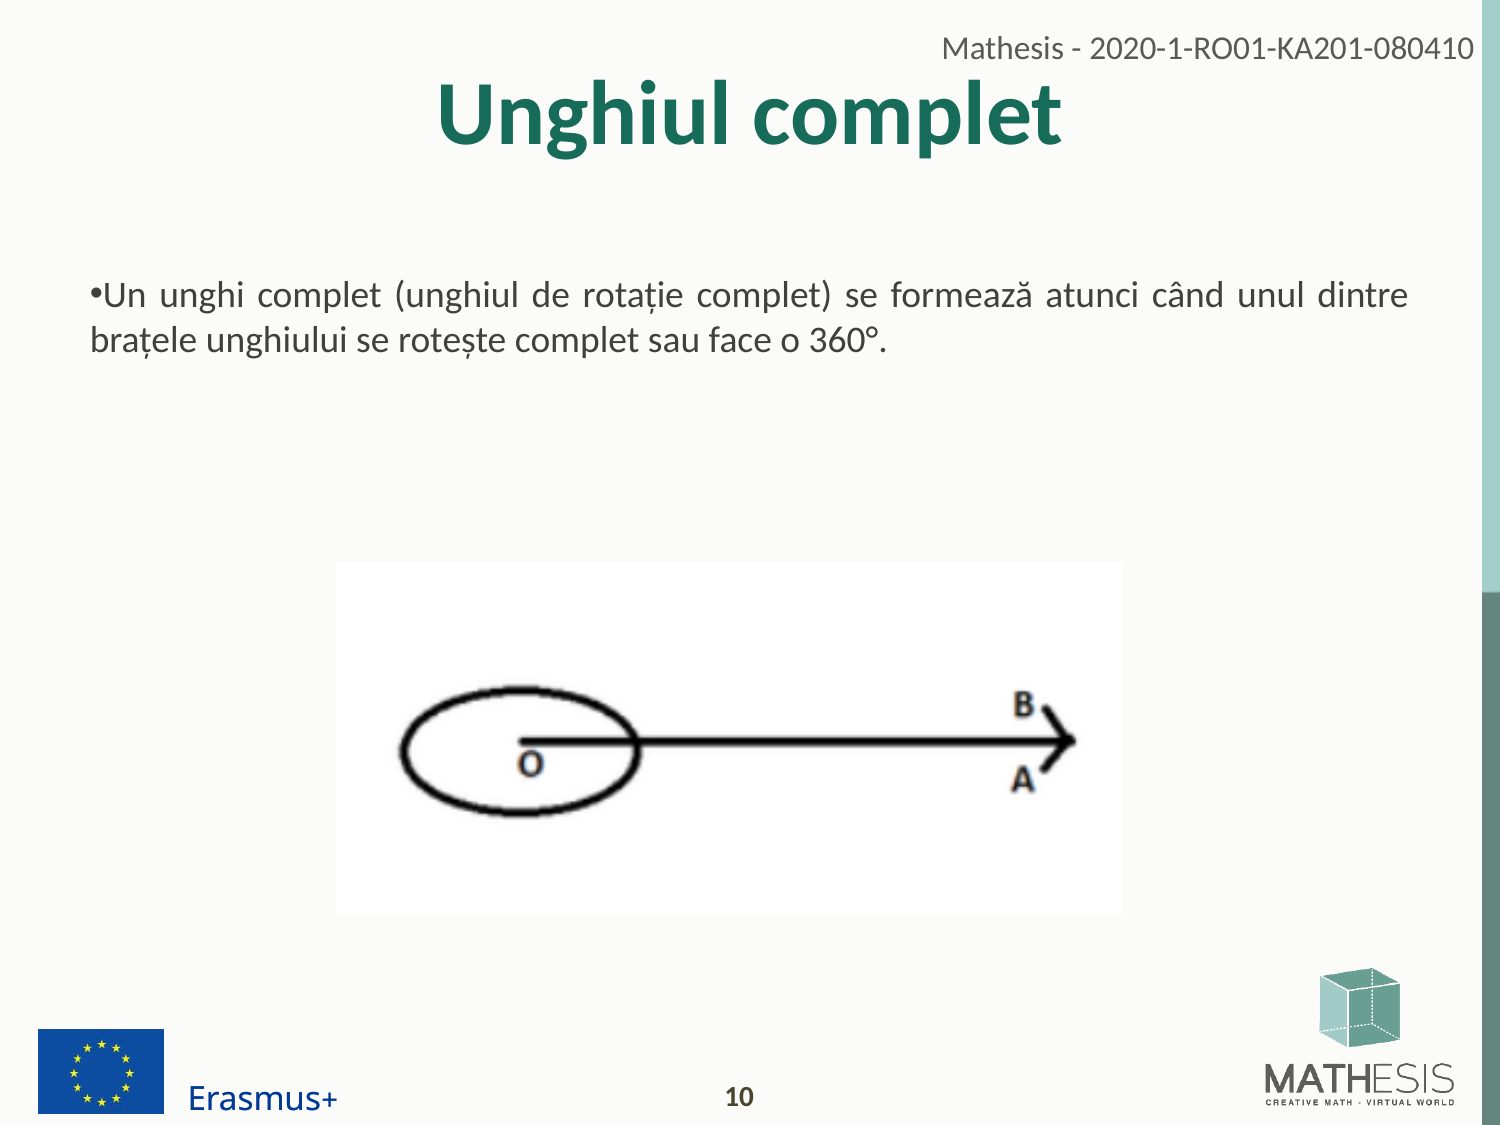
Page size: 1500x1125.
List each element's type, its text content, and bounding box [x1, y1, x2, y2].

picture [336, 562, 1123, 915]
title Unghiul complet [75, 45, 1425, 233]
list Un unghi complet (unghiul de rotație complet) se formează atunci când unul dintre brațele unghiului se rotește complet sau face o 360°. [75, 262, 1425, 1005]
picture [38, 1029, 164, 1114]
